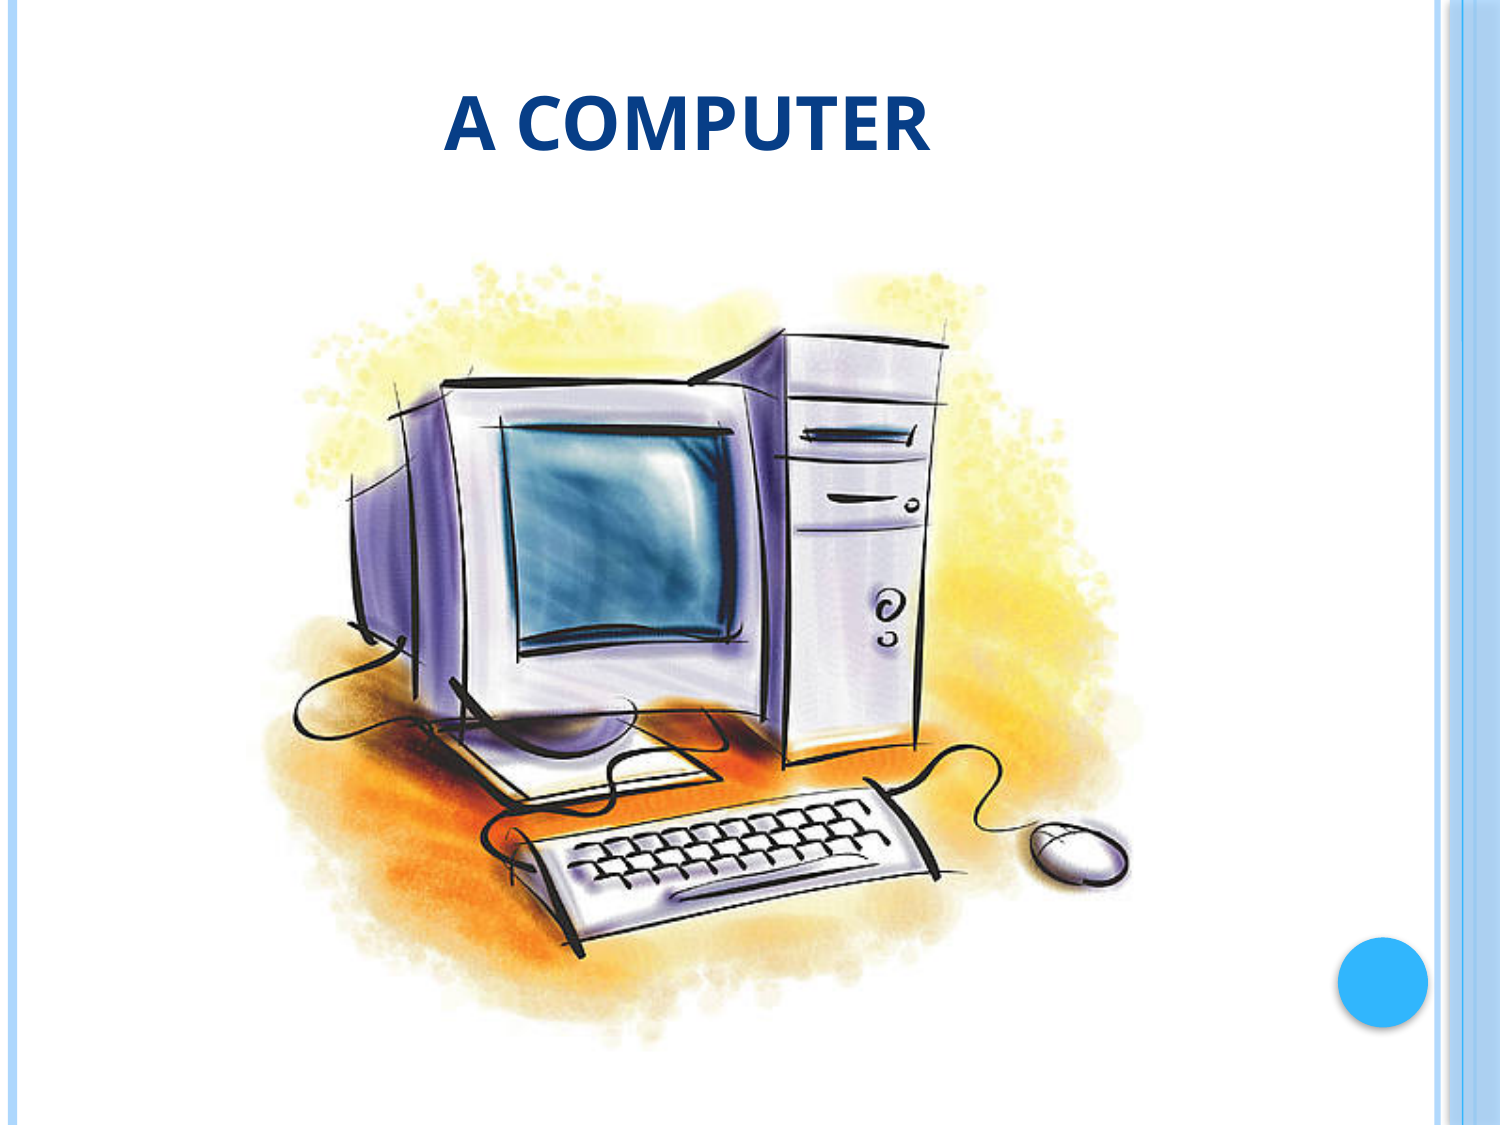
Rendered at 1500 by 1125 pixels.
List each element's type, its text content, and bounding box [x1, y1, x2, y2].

title a computer [75, 45, 1300, 173]
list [245, 163, 1149, 1067]
